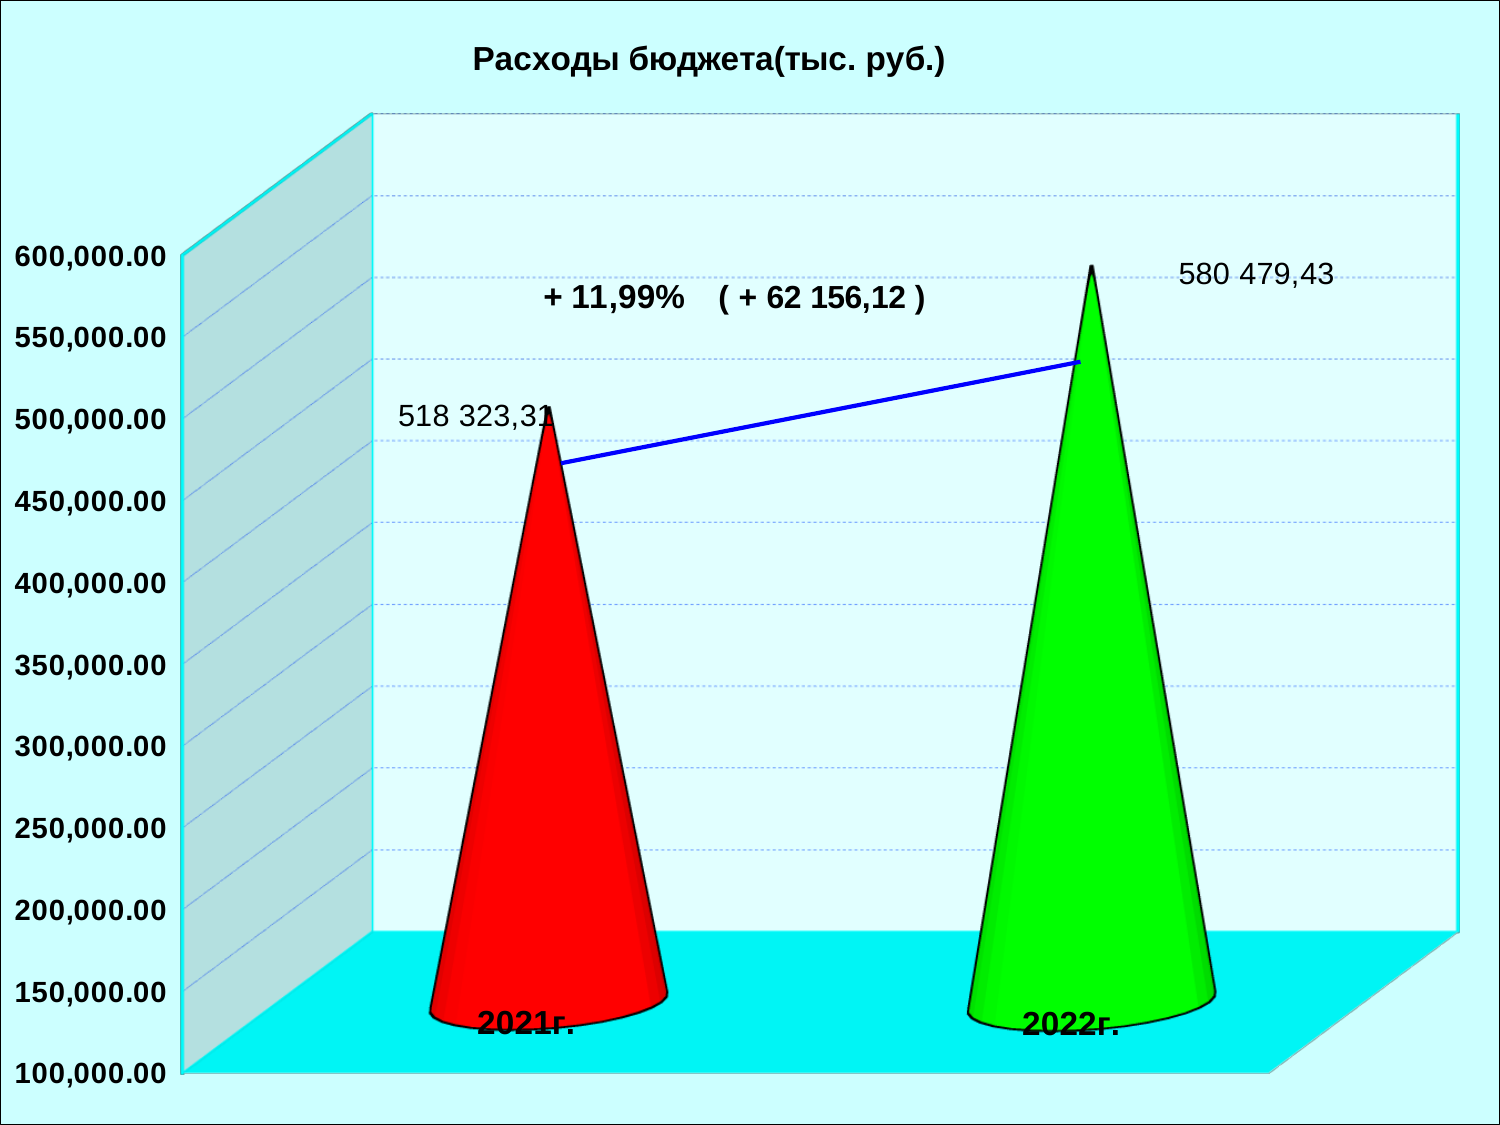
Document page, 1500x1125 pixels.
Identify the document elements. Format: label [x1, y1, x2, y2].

chart [0, 0, 1500, 1125]
